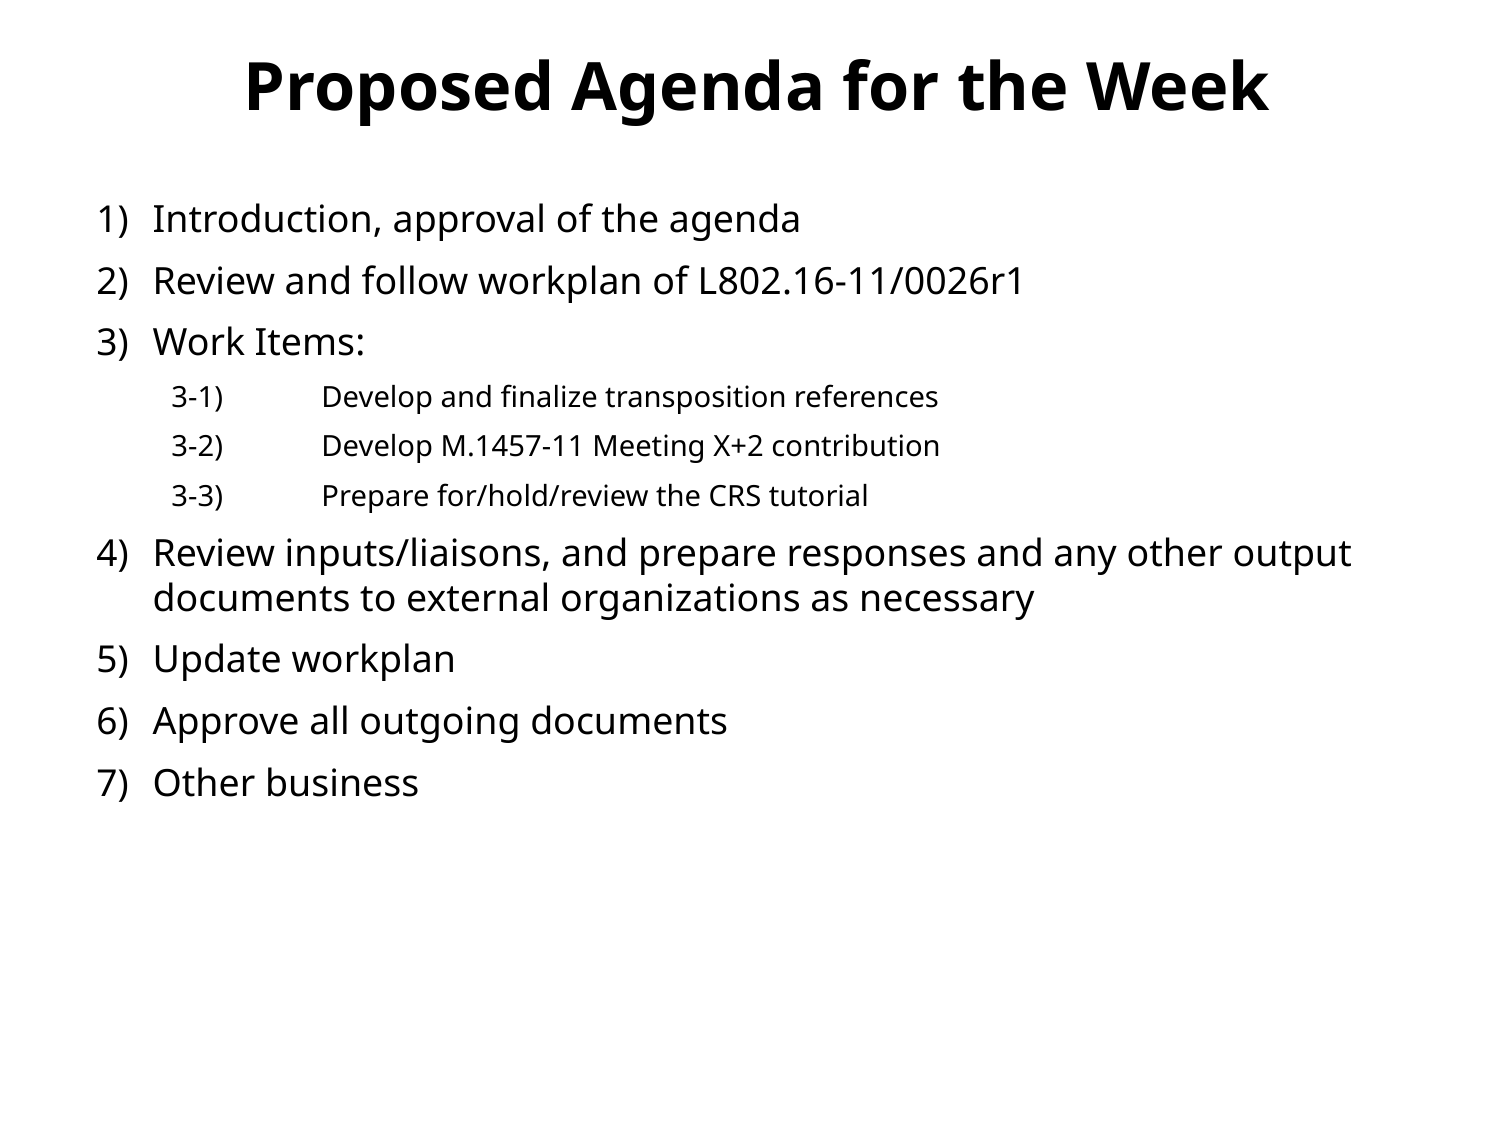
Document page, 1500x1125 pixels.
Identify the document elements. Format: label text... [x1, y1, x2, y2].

text_box Proposed Agenda for the Week [74, 36, 1425, 152]
list Introduction, approval of the agenda Review and follow workplan of L802.16-11/0026r1 Work Items: 3-1) Develop and finalize transposition references 3-2) Develop M.1457-11 Meeting X+2 contribution 3-3) Prepare for/hold/review the CRS tutorial Review inputs/liaisons, and prepare responses and any other output documents to external organizations as necessary Update workplan Approve all outgoing documents Other business [75, 187, 1425, 1005]
